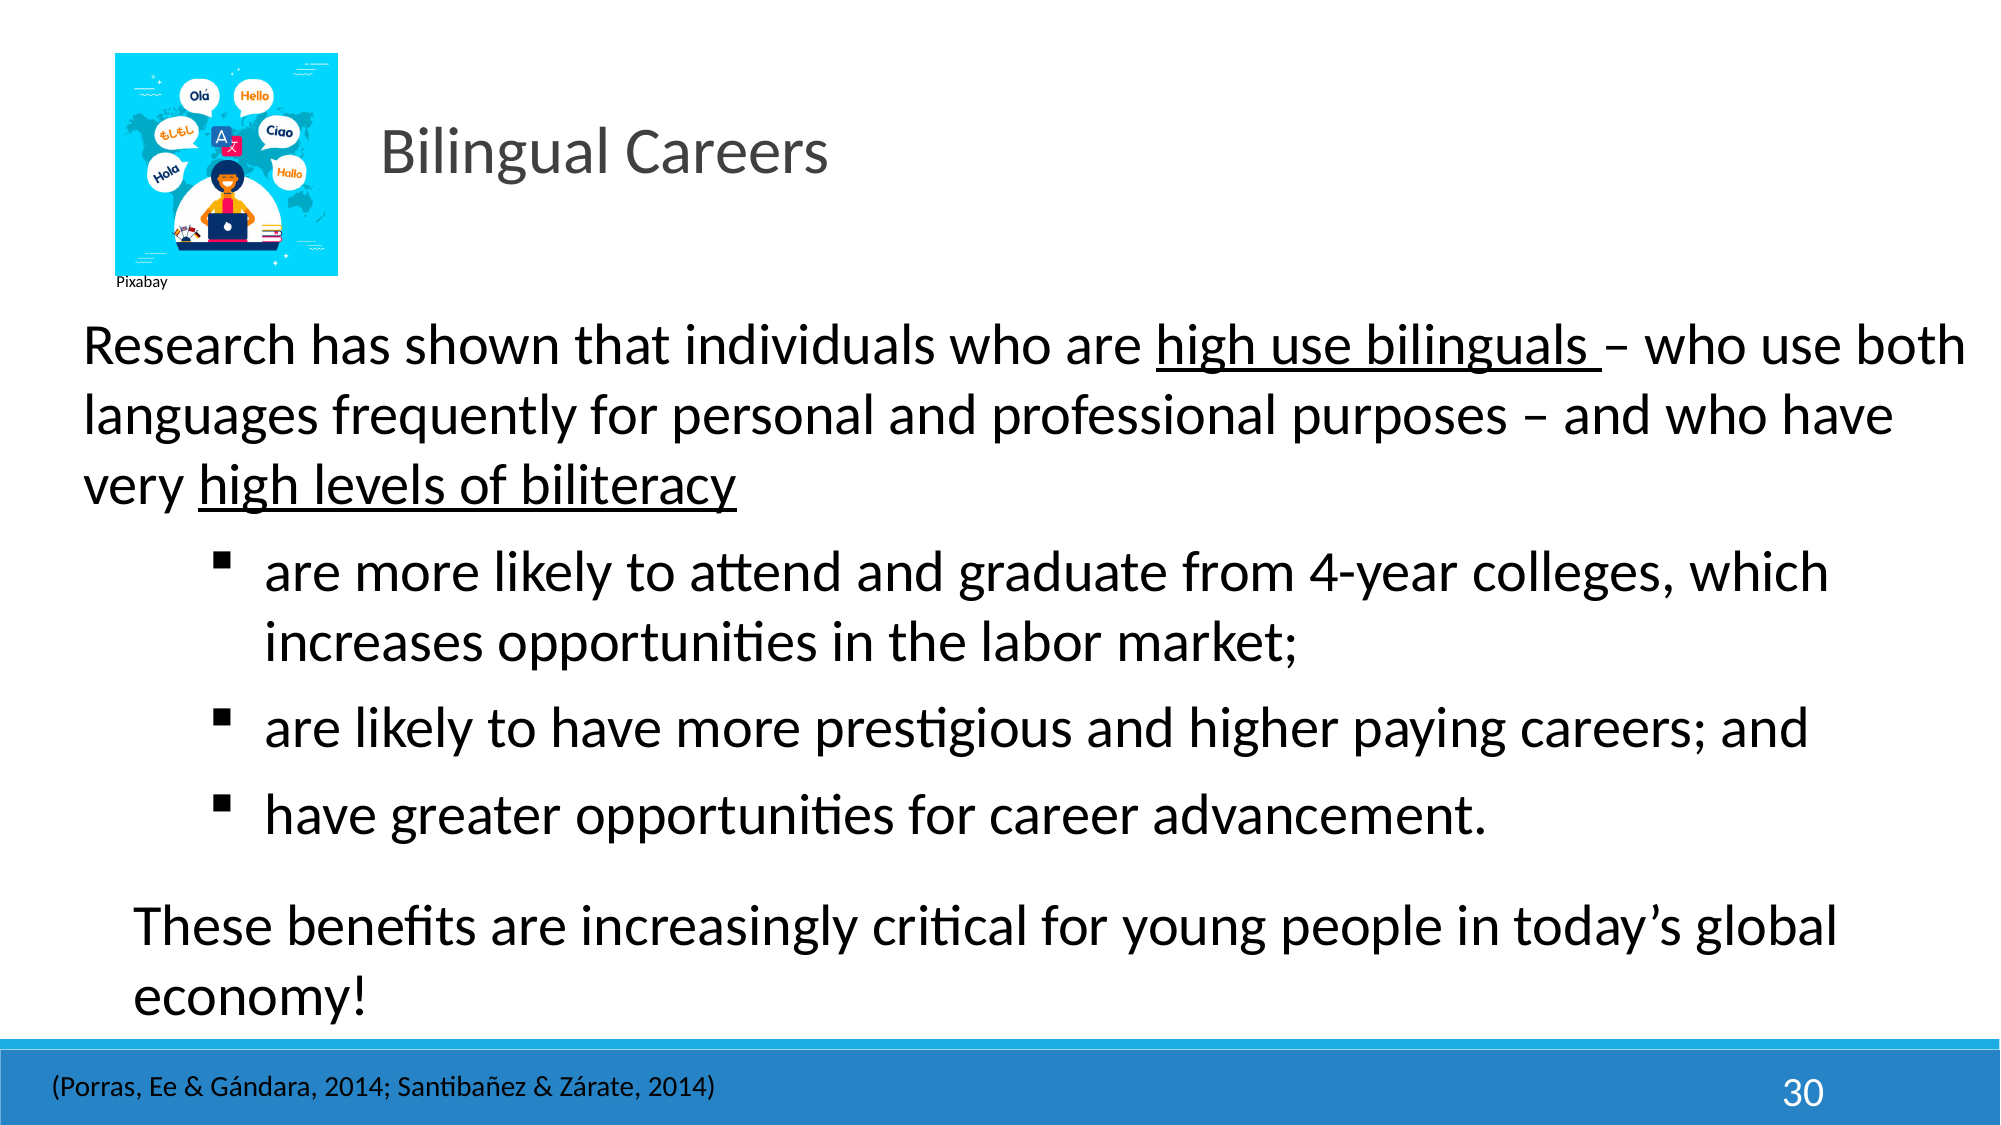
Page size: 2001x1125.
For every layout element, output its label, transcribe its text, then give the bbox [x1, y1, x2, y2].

text_box Research has shown that individuals who are high use bilinguals – who use both languages frequently for personal and professional purposes – and who have very high levels of biliteracy are more likely to attend and graduate from 4-year colleges, which increases opportunities in the labor market; are likely to have more prestigious and higher paying careers; and have greater opportunities for career advancement. These benefits are increasingly critical for young people in today’s global economy! [68, 298, 1984, 1035]
text_box (Porras, Ee & Gándara, 2014; Santibañez & Zárate, 2014) [36, 1059, 870, 1110]
slide_number 30 [1624, 1059, 1840, 1120]
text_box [99, 53, 338, 300]
list Bilingual Careers [0, 42, 1835, 790]
